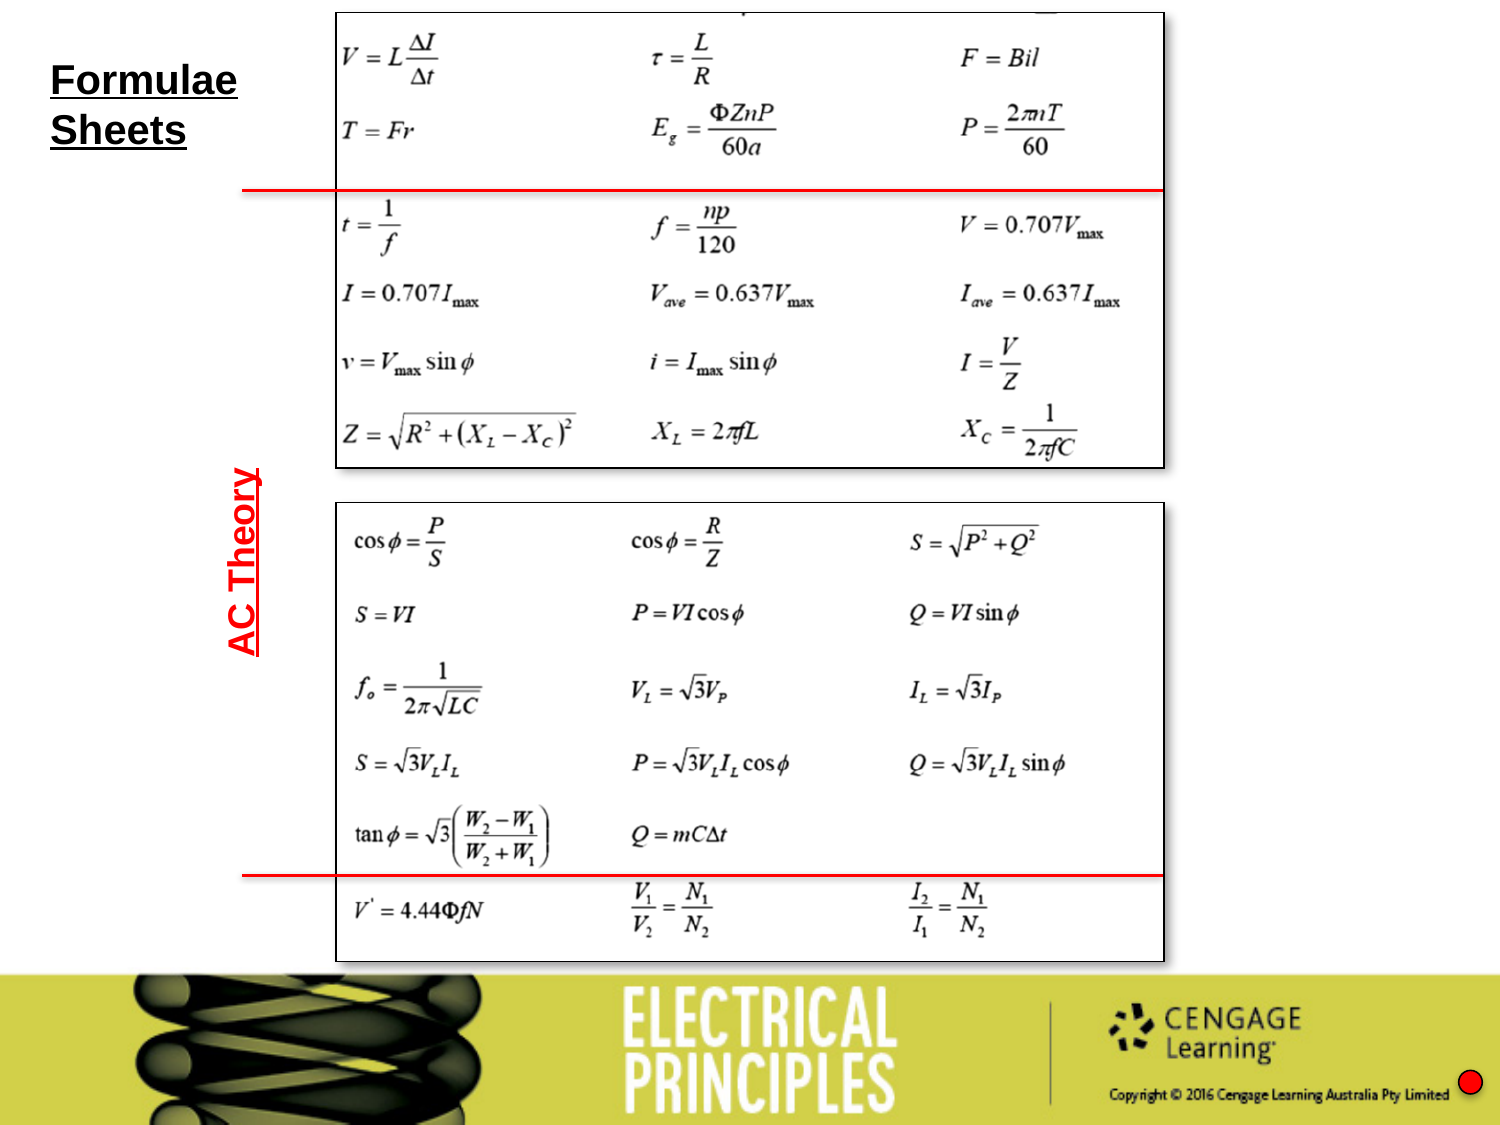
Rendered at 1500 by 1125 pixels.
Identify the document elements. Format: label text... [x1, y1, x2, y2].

text_box Formulae Sheets [35, 45, 331, 161]
text_box [1457, 1069, 1484, 1095]
picture [0, 0, 1500, 1125]
text_box AC Theory [209, 382, 286, 743]
